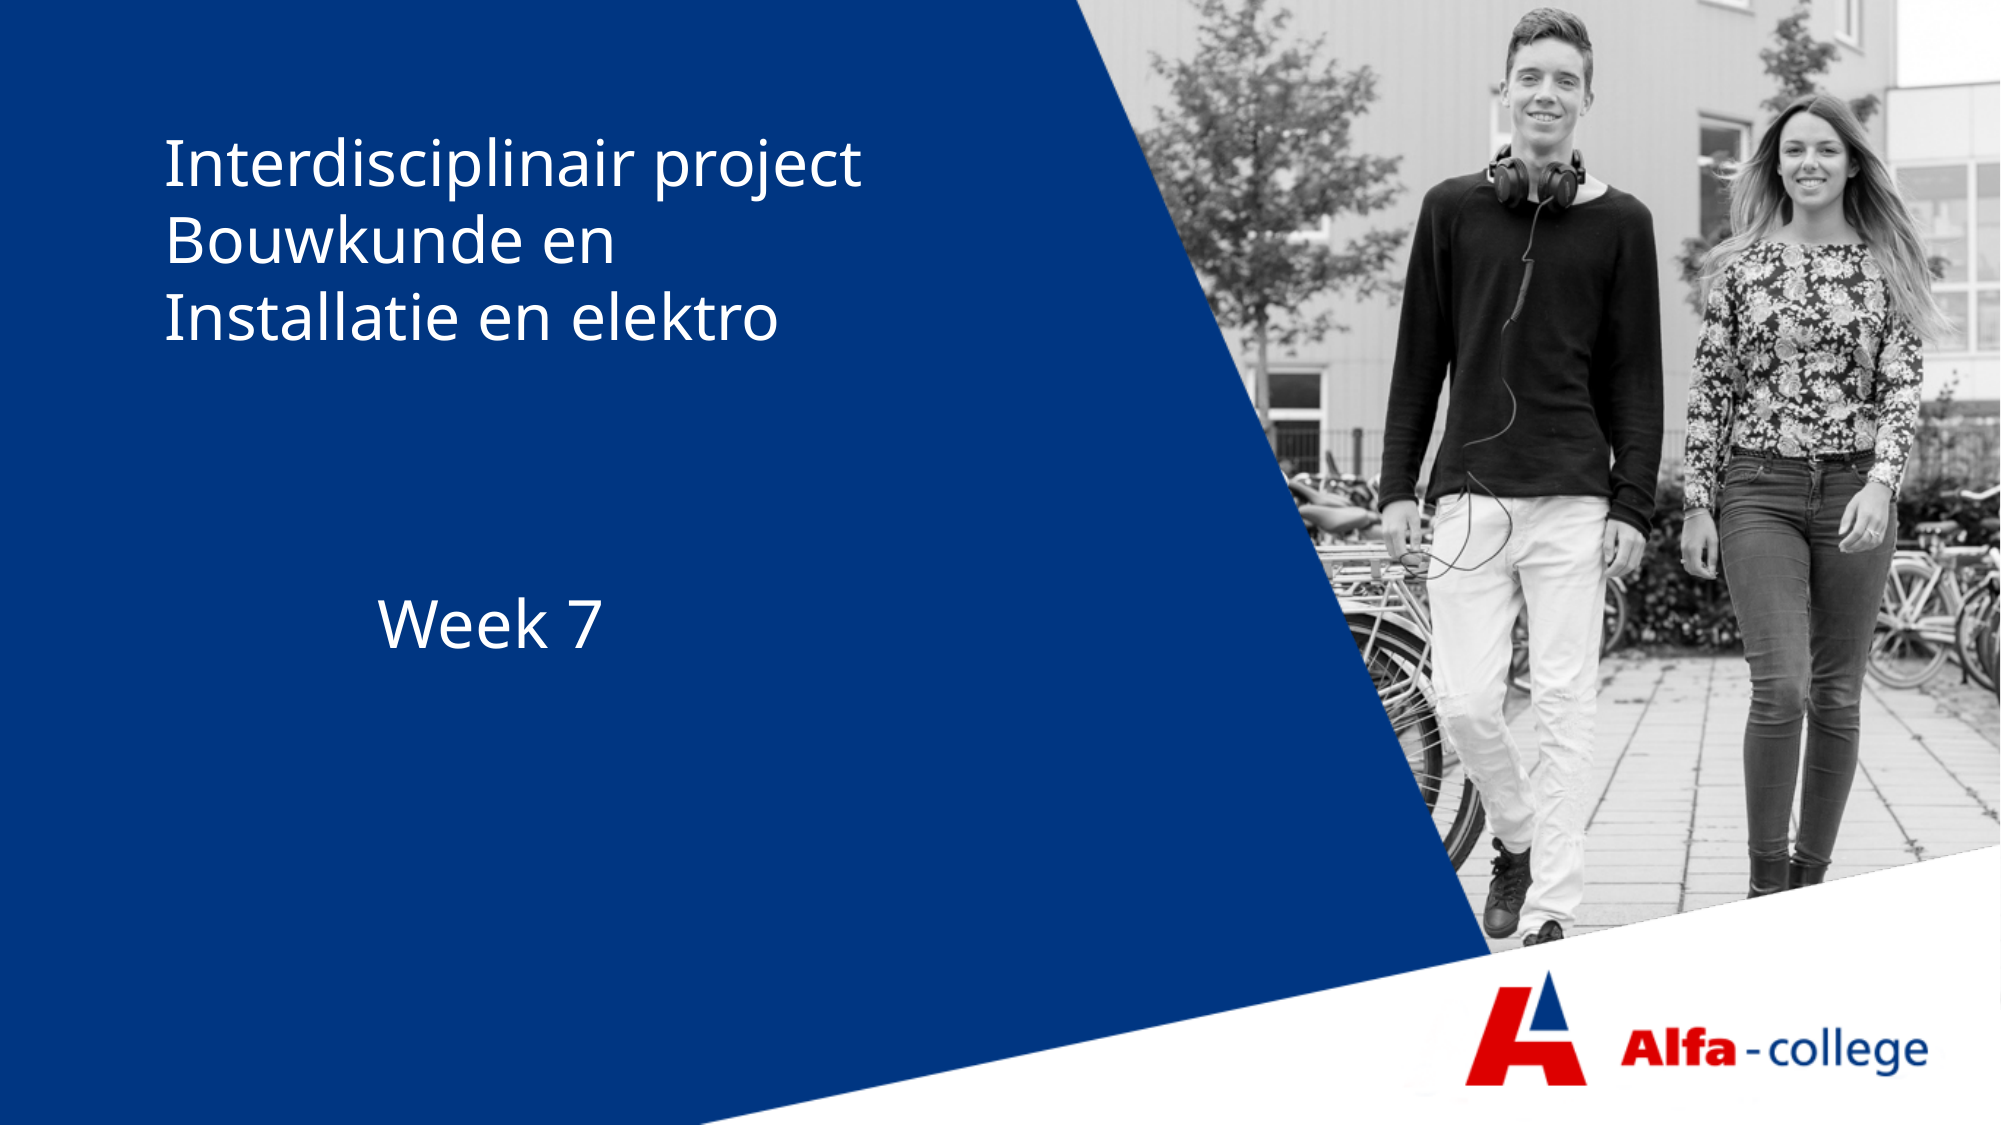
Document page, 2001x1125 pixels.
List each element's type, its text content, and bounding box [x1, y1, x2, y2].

picture [0, 0, 2001, 1125]
subtitle Week 7 [362, 574, 1189, 953]
title Interdisciplinair project Bouwkunde en Installatie en elektro [149, 113, 1213, 362]
